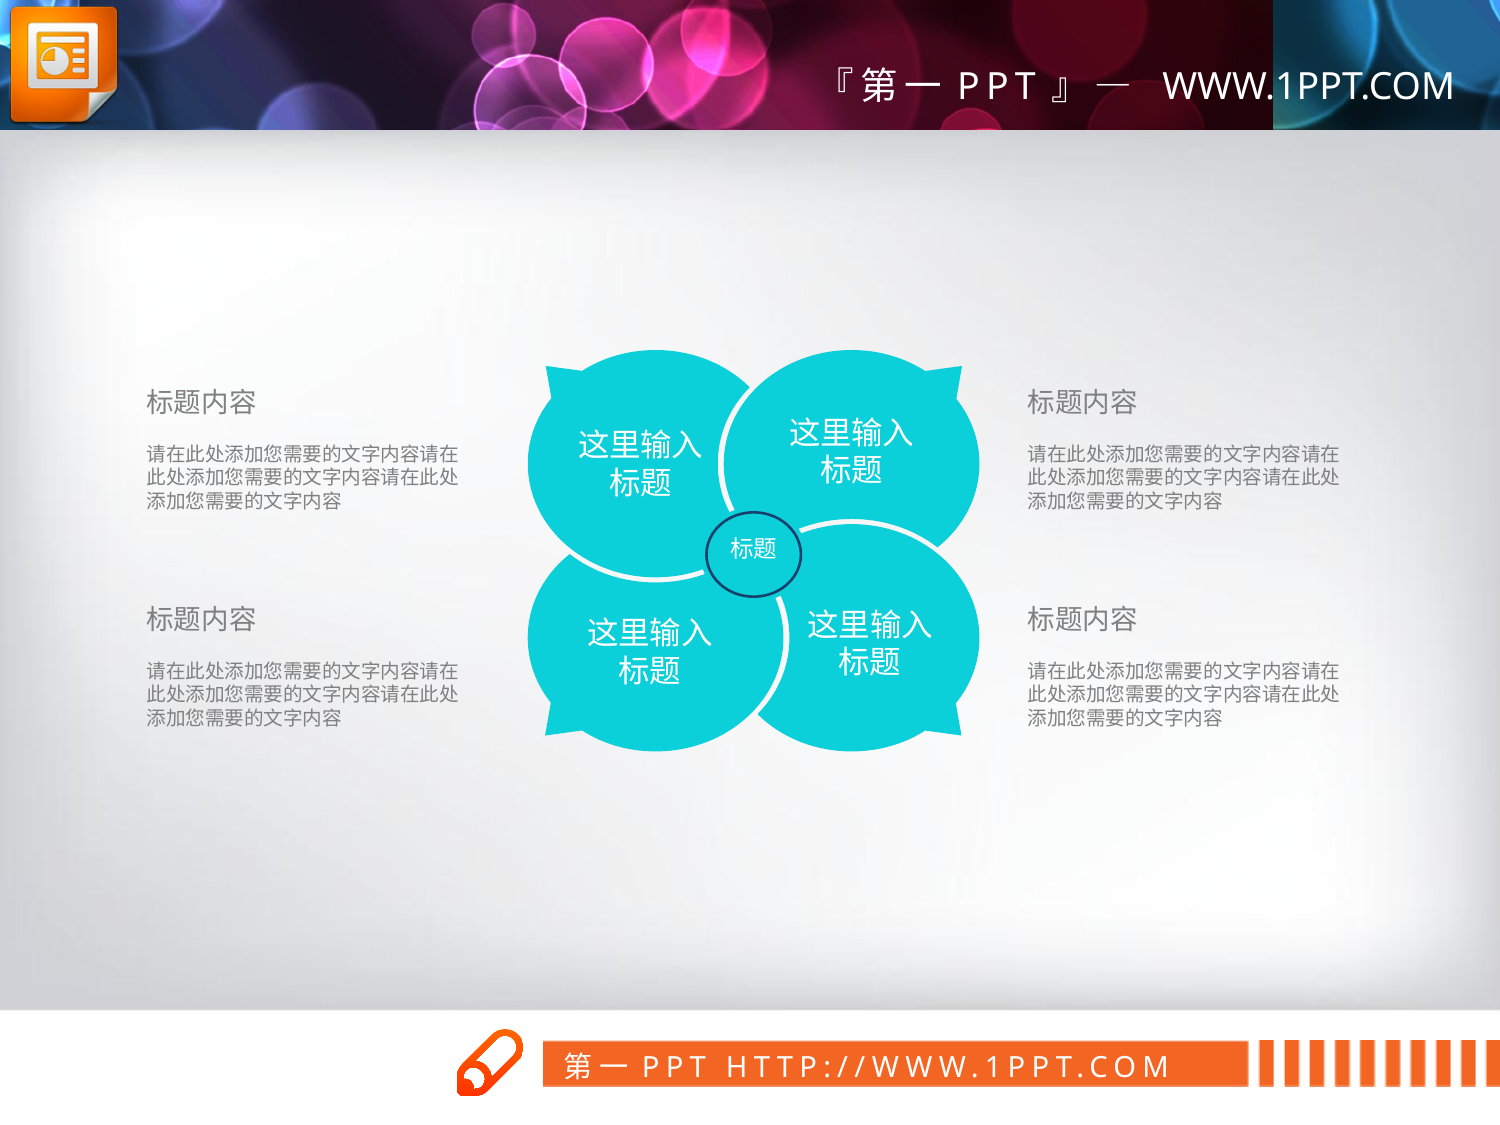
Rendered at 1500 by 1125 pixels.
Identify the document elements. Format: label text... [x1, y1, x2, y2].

picture [543, 1040, 1500, 1087]
picture [0, 0, 1500, 1012]
text_box 标题内容 请在此处添加您需要的文字内容请在此处添加您需要的文字内容请在此处添加您需要的文字内容 [146, 602, 473, 730]
text_box 标题内容 请在此处添加您需要的文字内容请在此处添加您需要的文字内容请在此处添加您需要的文字内容 [1027, 385, 1354, 513]
text_box 标题内容 请在此处添加您需要的文字内容请在此处添加您需要的文字内容请在此处添加您需要的文字内容 [146, 385, 473, 513]
text_box 标题内容 请在此处添加您需要的文字内容请在此处添加您需要的文字内容请在此处添加您需要的文字内容 [1027, 602, 1354, 730]
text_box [527, 349, 980, 752]
